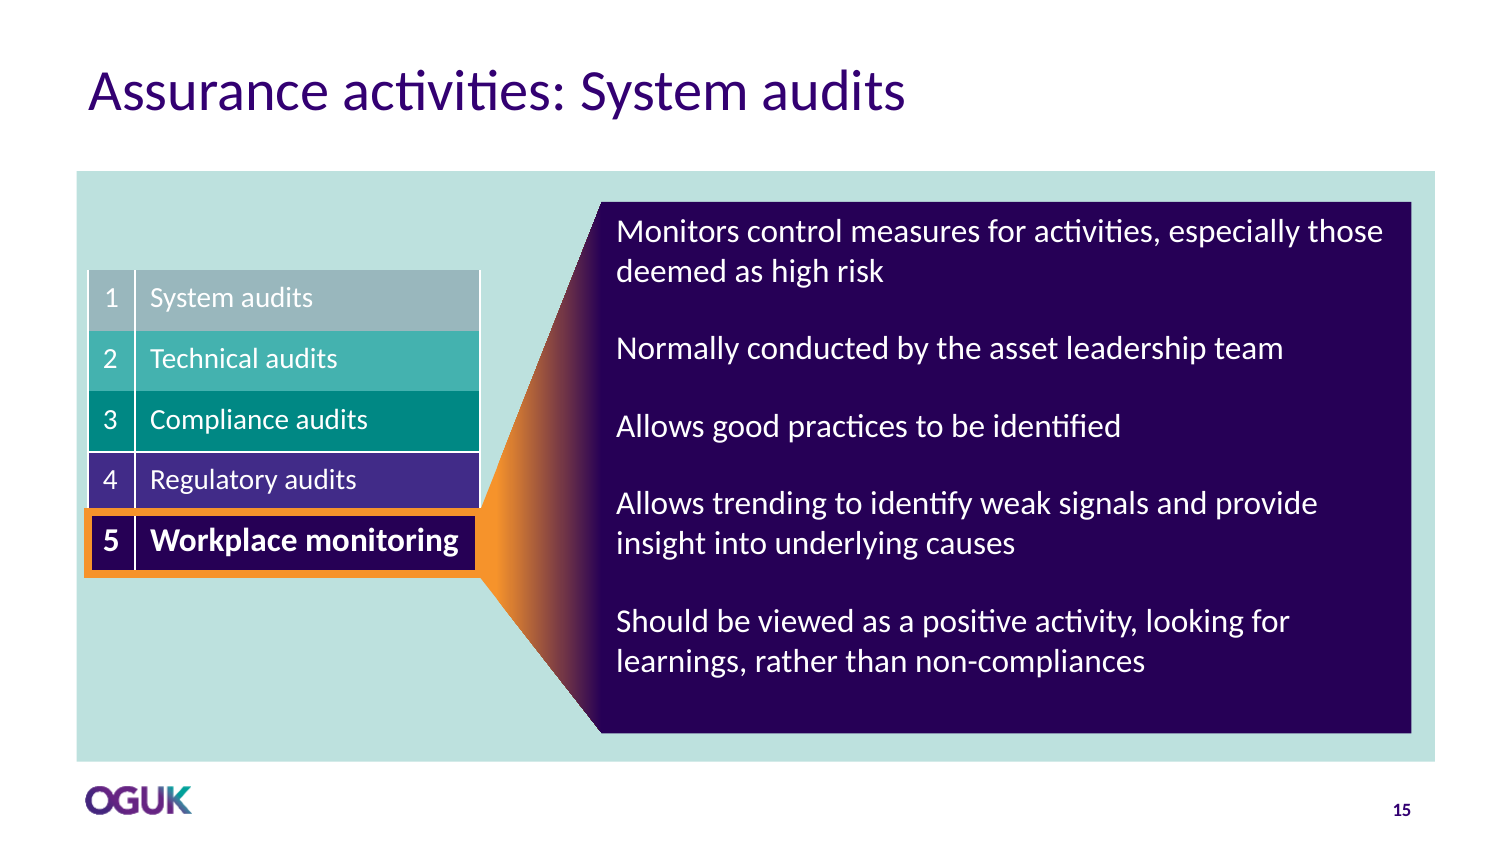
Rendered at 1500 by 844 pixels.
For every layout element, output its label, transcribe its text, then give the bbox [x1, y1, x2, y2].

title Assurance activities: System audits [88, 38, 1412, 145]
text_box [76, 170, 1436, 763]
table_cell 3 [89, 391, 134, 451]
text_box Monitors control measures for activities, especially those deemed as high risk Normally conducted by the asset leadership team Allows good practices to be identified Allows trending to identify weak signals and provide insight into underlying causes Should be viewed as a positive activity, looking for learnings, rather than non-compliances [603, 201, 1412, 734]
table_header 1 [89, 270, 134, 331]
table_header System audits [136, 270, 479, 331]
table_cell 2 [89, 331, 134, 391]
picture [76, 778, 200, 822]
table_cell Compliance audits [136, 391, 479, 451]
text_box [87, 511, 478, 575]
slide_number 15 [1352, 800, 1412, 818]
table_cell Regulatory audits [136, 453, 479, 511]
text_box [477, 201, 604, 737]
table_cell Technical audits [136, 331, 479, 391]
table_cell 4 [89, 453, 134, 511]
